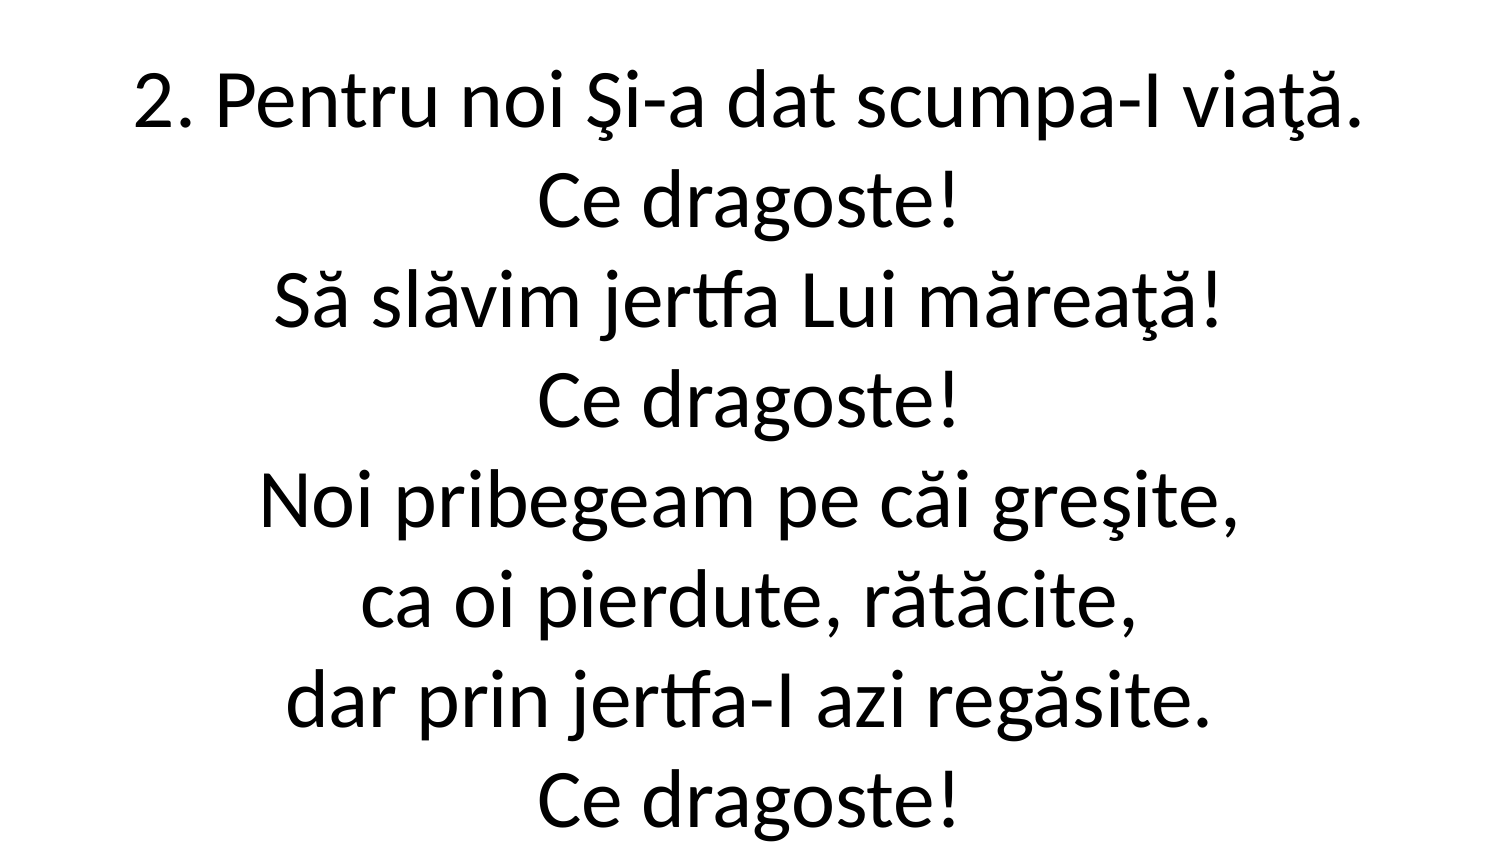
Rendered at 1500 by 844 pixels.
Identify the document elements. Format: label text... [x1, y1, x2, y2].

text_box 2. Pentru noi Şi-a dat scumpa-I viaţă. Ce dragoste! Să slăvim jertfa Lui măreaţă! Ce dragoste! Noi pribegeam pe căi greşite, ca oi pierdute, rătăcite, dar prin jertfa-I azi regăsite. Ce dragoste! [118, 0, 1382, 844]
